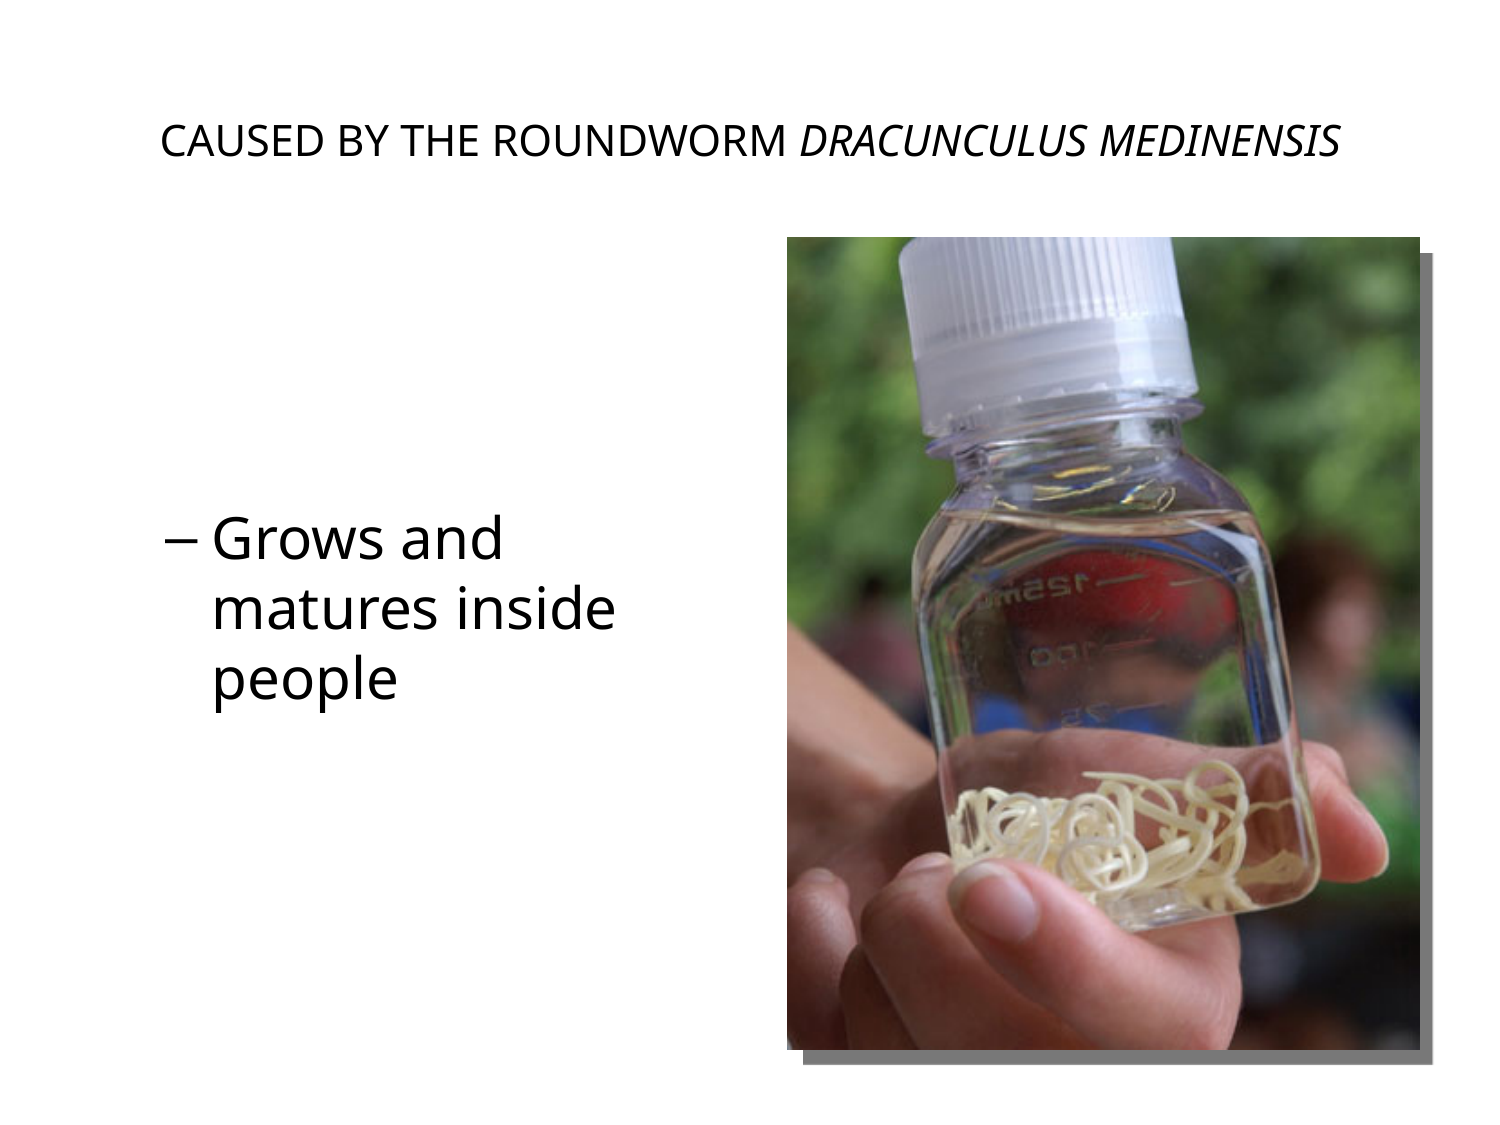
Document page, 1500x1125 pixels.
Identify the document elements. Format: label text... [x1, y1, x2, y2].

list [787, 237, 1420, 1051]
list Grows and matures inside people [75, 242, 738, 986]
title Caused by the roundworm Dracunculus medinensis [75, 45, 1425, 233]
